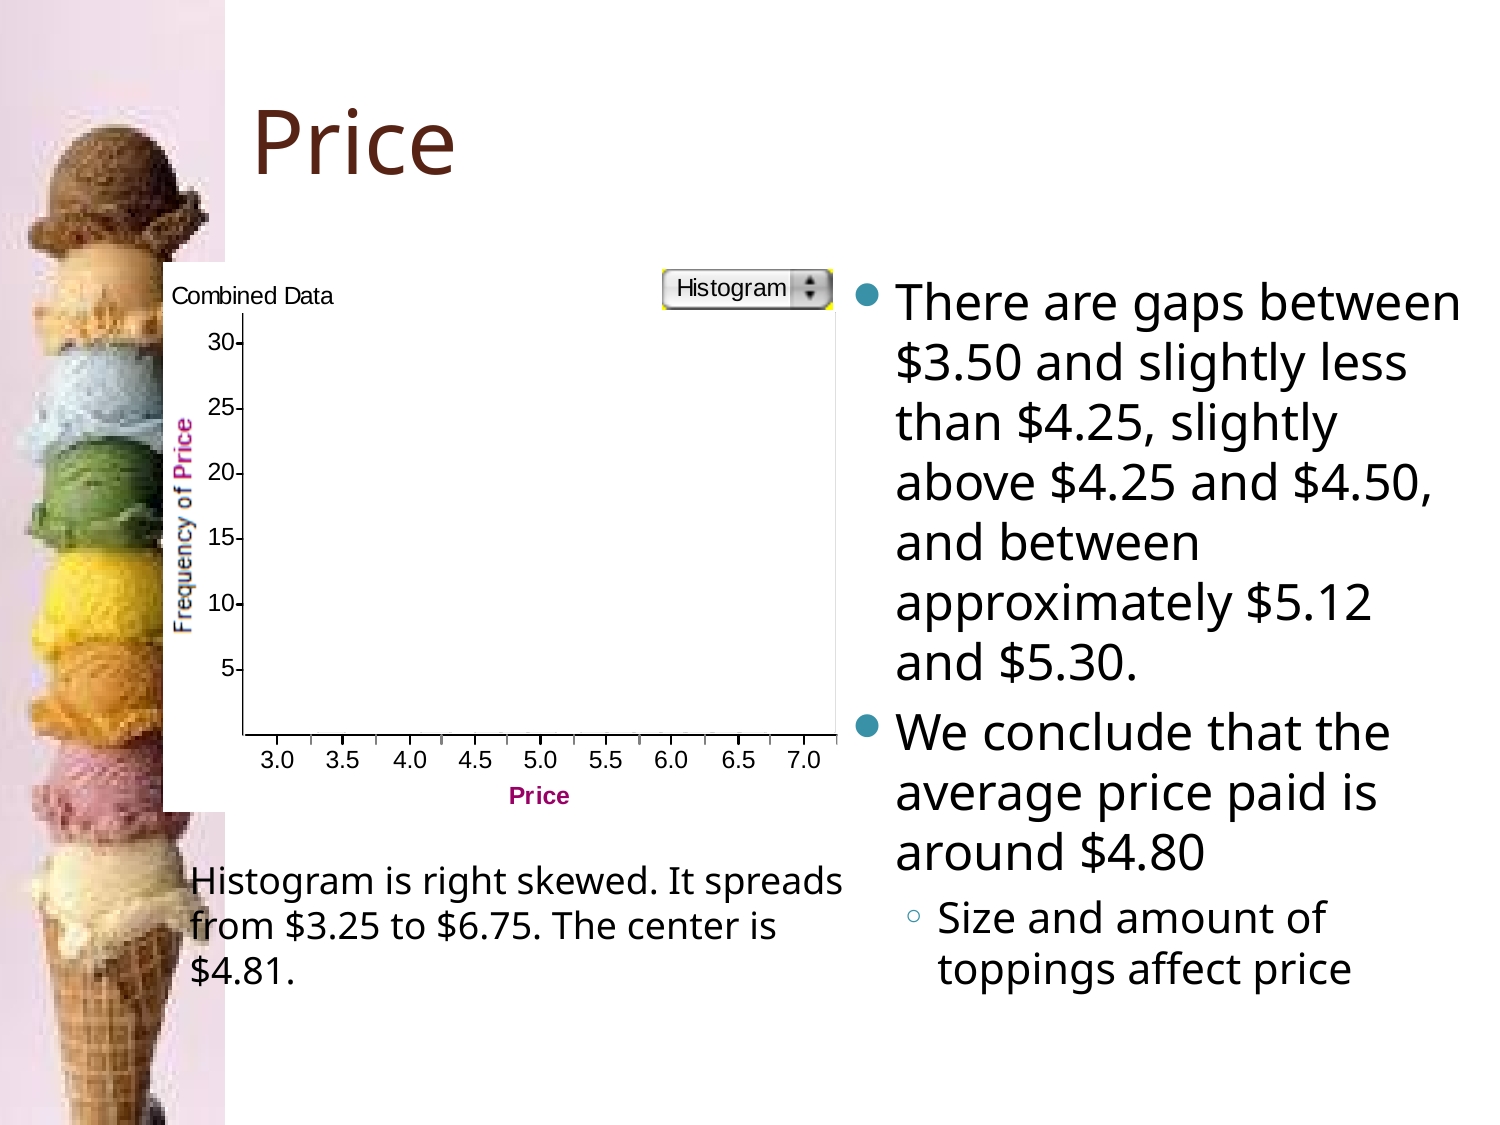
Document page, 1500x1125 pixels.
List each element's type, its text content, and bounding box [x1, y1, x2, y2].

list There are gaps between $3.50 and slightly less than $4.25, slightly above $4.25 and $4.50, and between approximately $5.12 and $5.30. We conclude that the average price paid is around $4.80 Size and amount of toppings affect price [825, 262, 1488, 1005]
text_box Histogram is right skewed. It spreads from $3.25 to $6.75. The center is $4.81. [233, 849, 863, 1000]
title Price [235, 45, 1466, 233]
picture [0, 0, 838, 1125]
